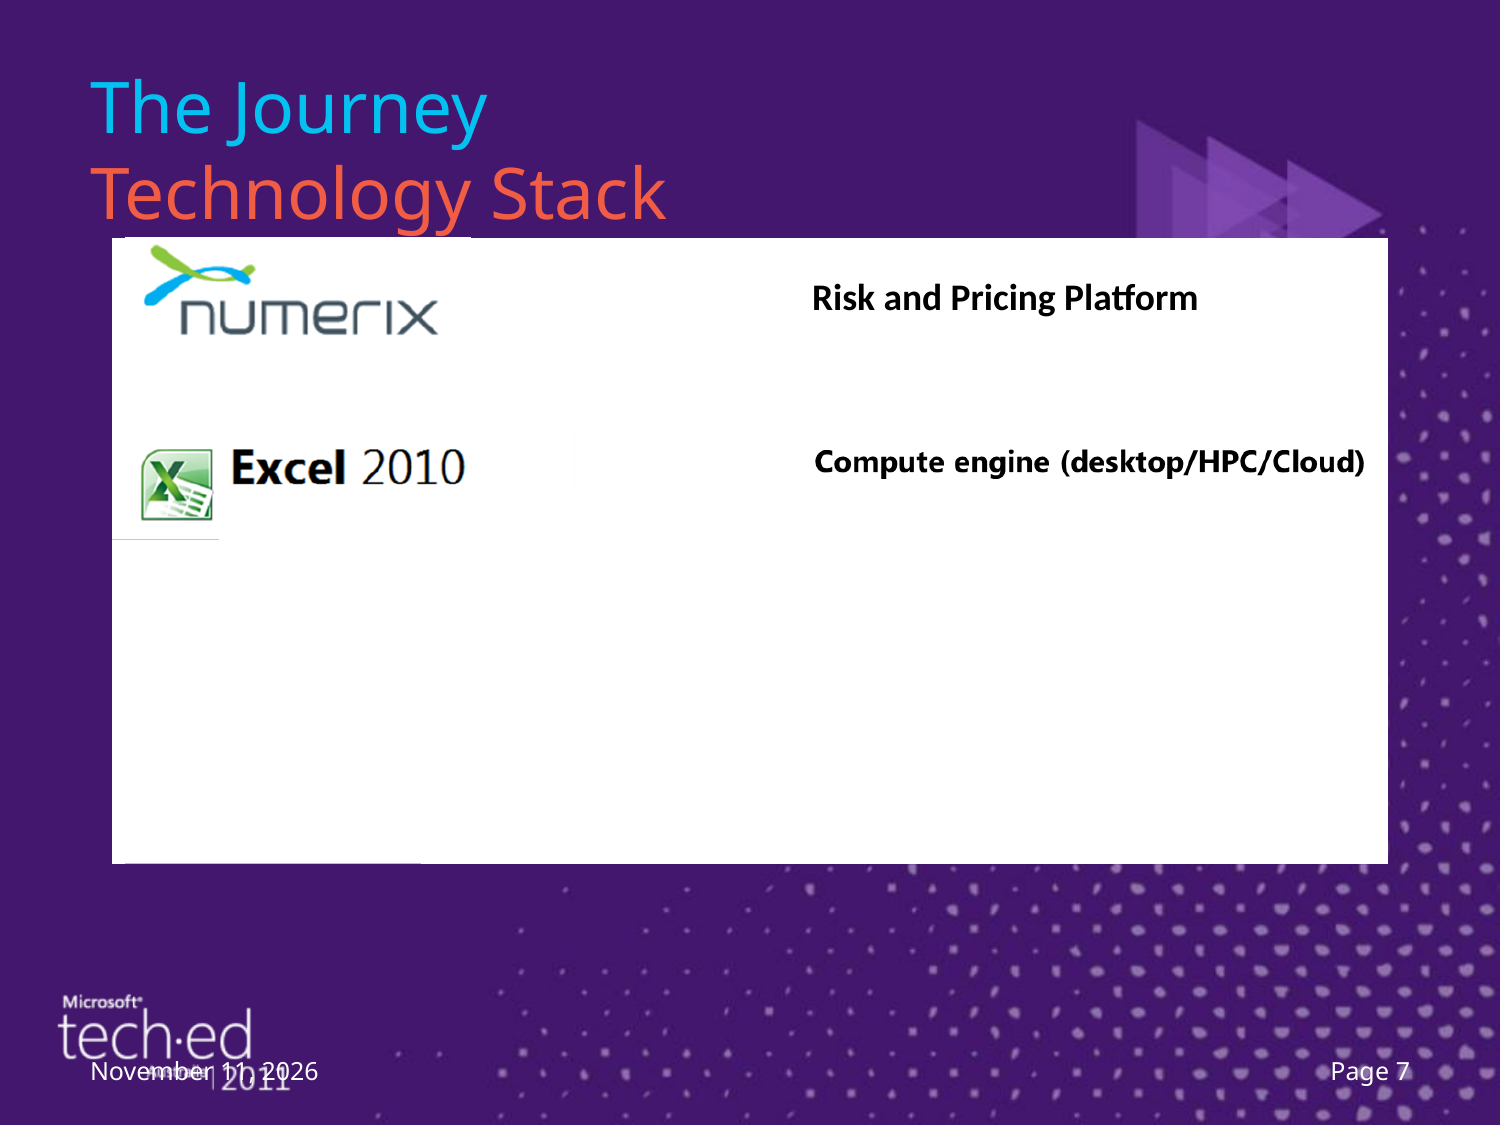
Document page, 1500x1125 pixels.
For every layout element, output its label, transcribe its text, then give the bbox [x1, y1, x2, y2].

picture [0, 0, 1500, 1125]
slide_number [75, 1042, 425, 1103]
slide_number Page 7 [1074, 1042, 1425, 1103]
title The Journey Technology Stack [75, 54, 1425, 243]
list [111, 237, 1389, 865]
